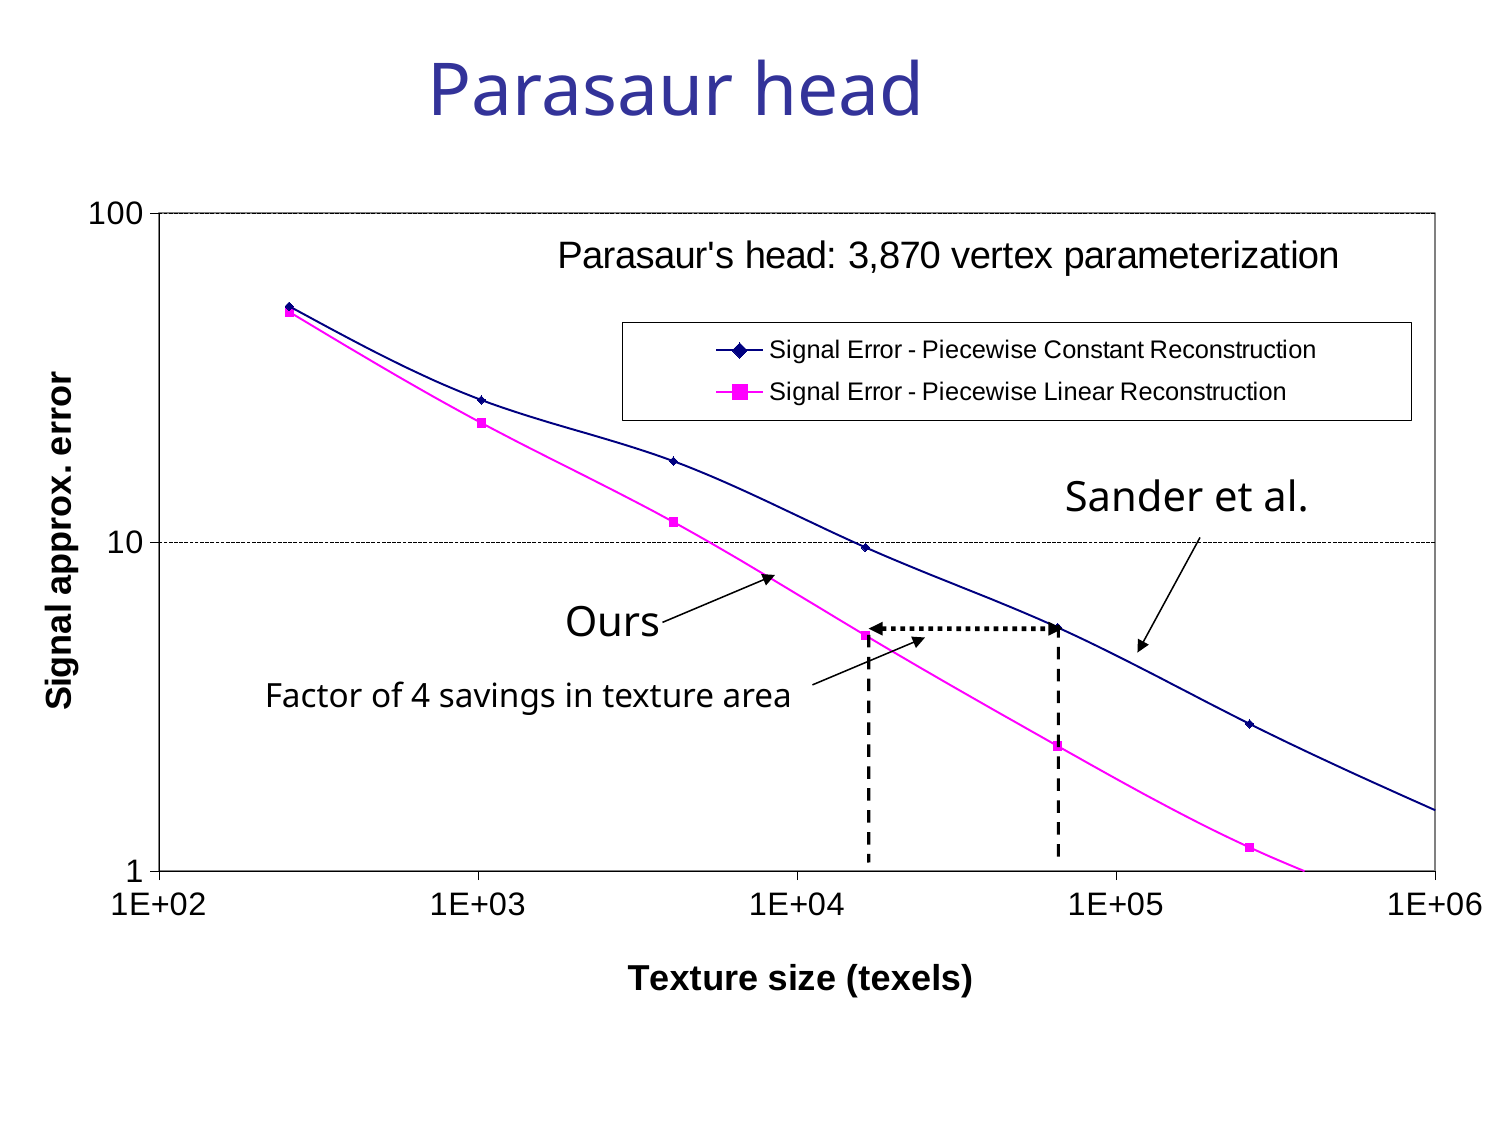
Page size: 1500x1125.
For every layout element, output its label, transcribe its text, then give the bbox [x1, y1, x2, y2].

title Parasaur head [412, 46, 1000, 138]
chart [26, 182, 1492, 1013]
